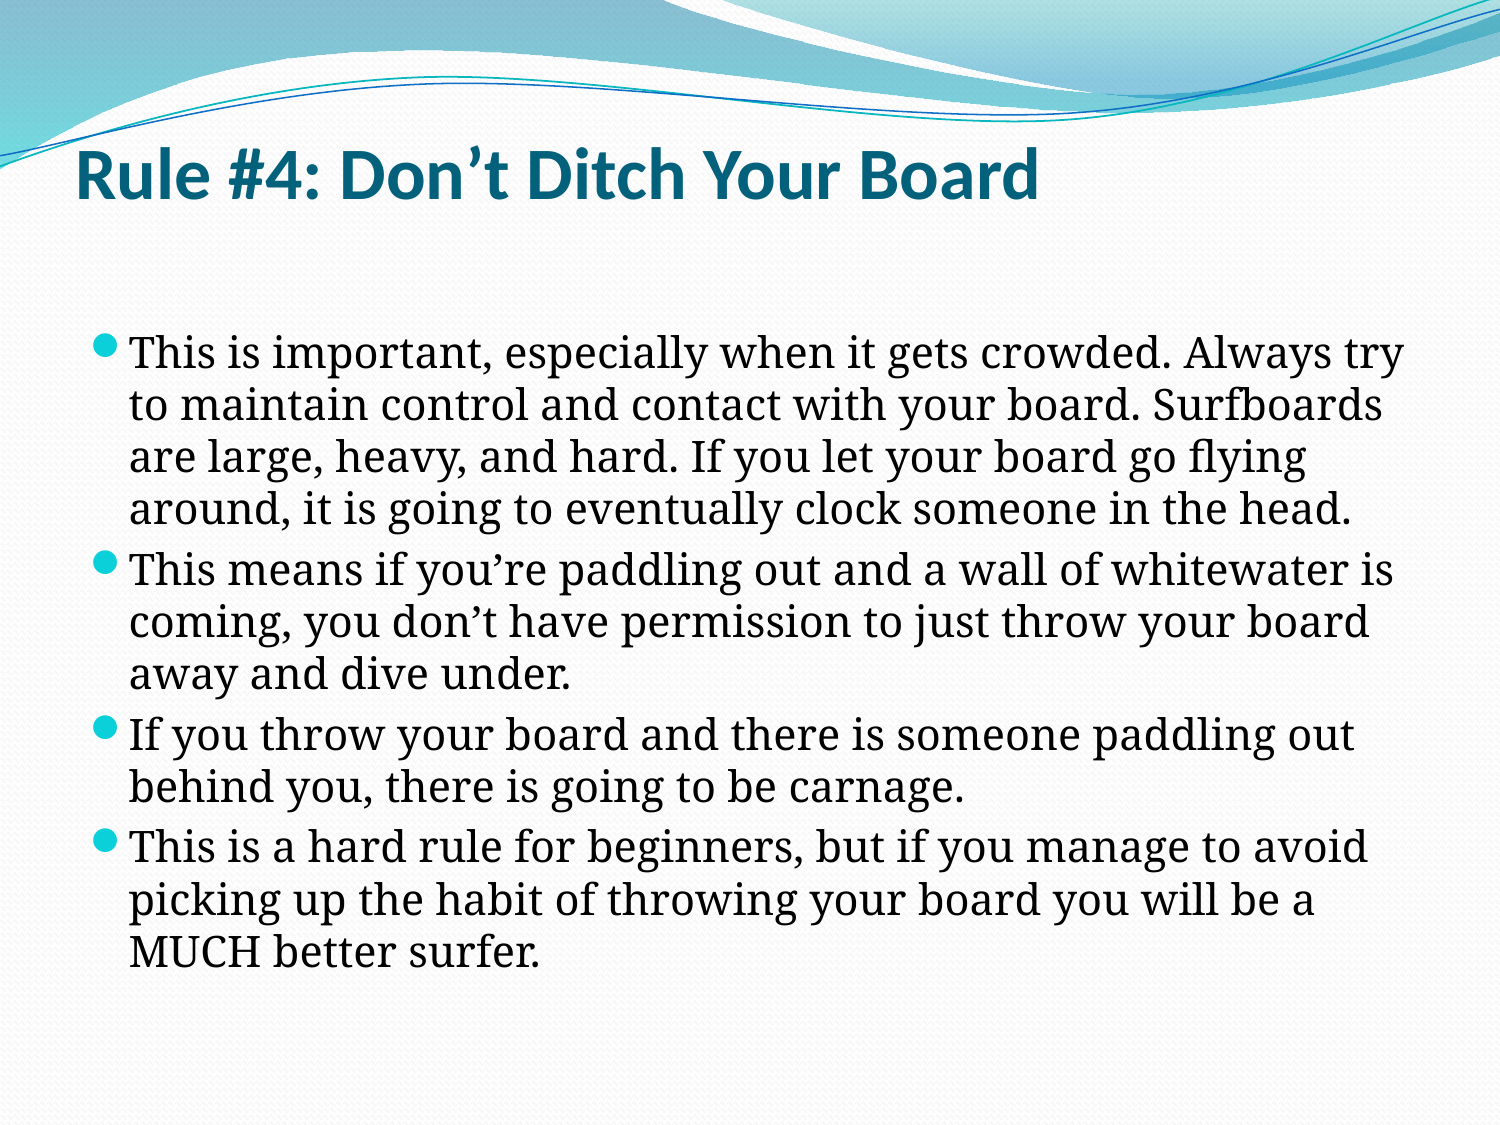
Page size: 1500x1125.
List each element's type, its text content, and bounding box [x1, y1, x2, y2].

list This is important, especially when it gets crowded. Always try to maintain control and contact with your board. Surfboards are large, heavy, and hard. If you let your board go flying around, it is going to eventually clock someone in the head. This means if you’re paddling out and a wall of whitewater is coming, you don’t have permission to just throw your board away and dive under. If you throw your board and there is someone paddling out behind you, there is going to be carnage. This is a hard rule for beginners, but if you manage to avoid picking up the habit of throwing your board you will be a MUCH better surfer. [75, 317, 1425, 1038]
title Rule #4: Don’t Ditch Your Board [75, 115, 1425, 303]
